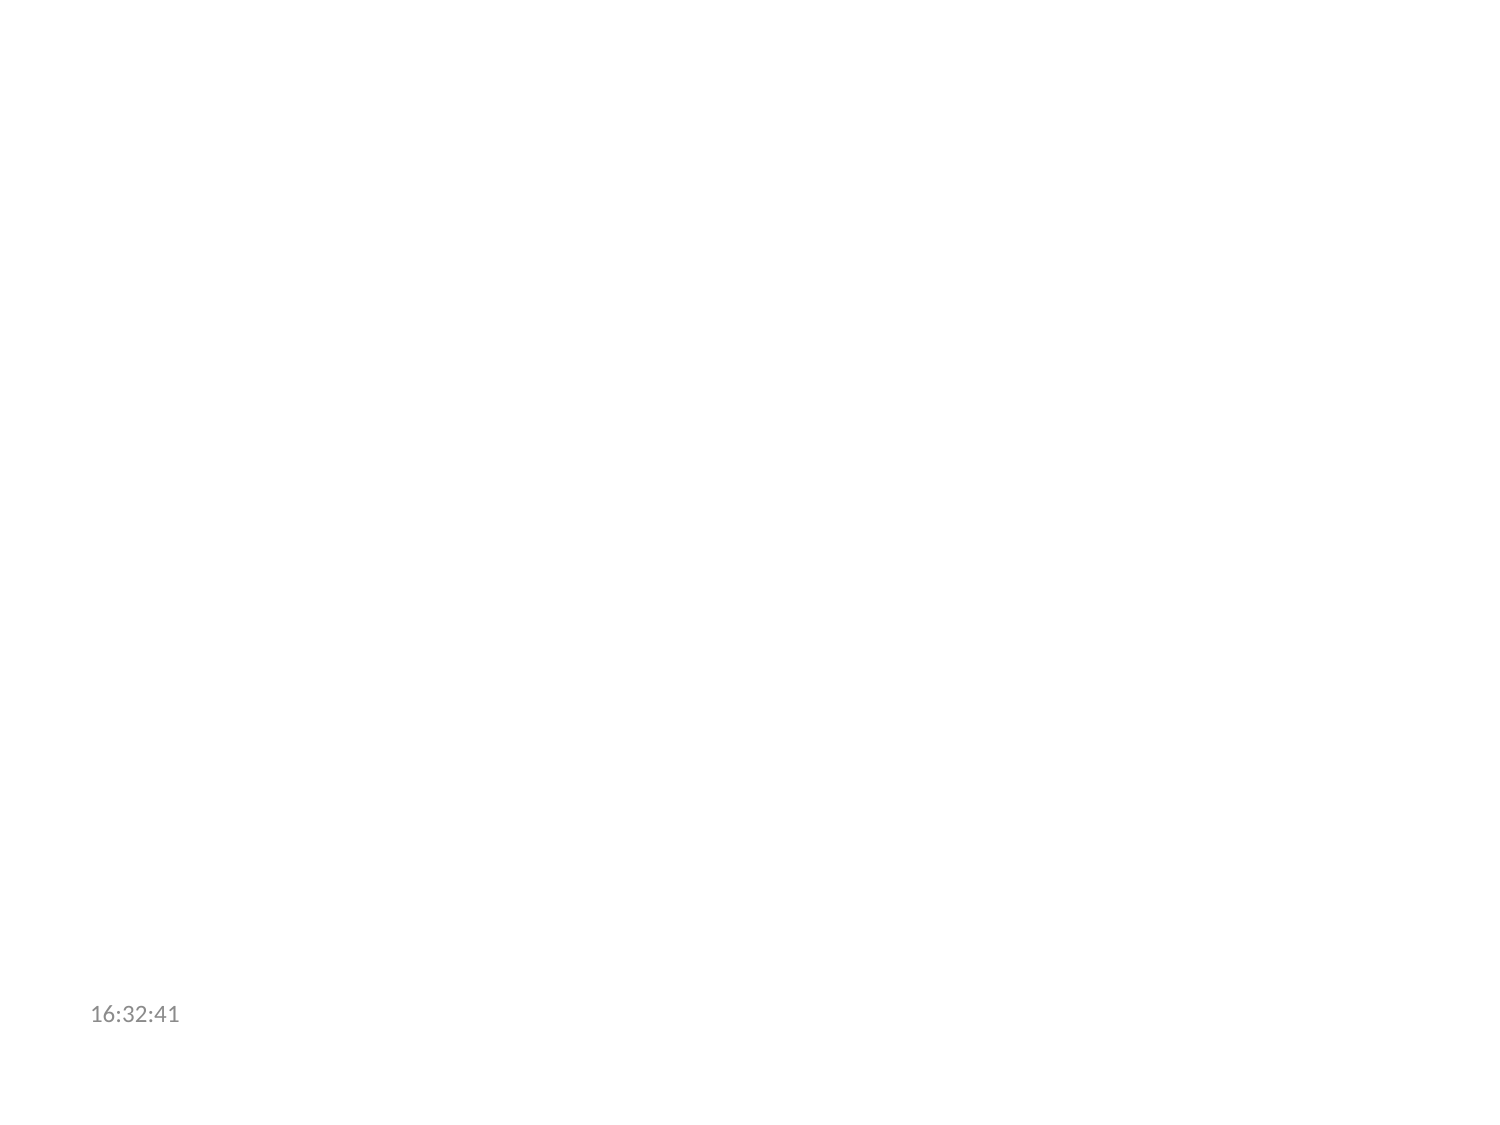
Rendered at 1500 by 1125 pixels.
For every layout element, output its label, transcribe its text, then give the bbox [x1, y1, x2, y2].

text_box 15:35:09 [75, 982, 425, 1043]
